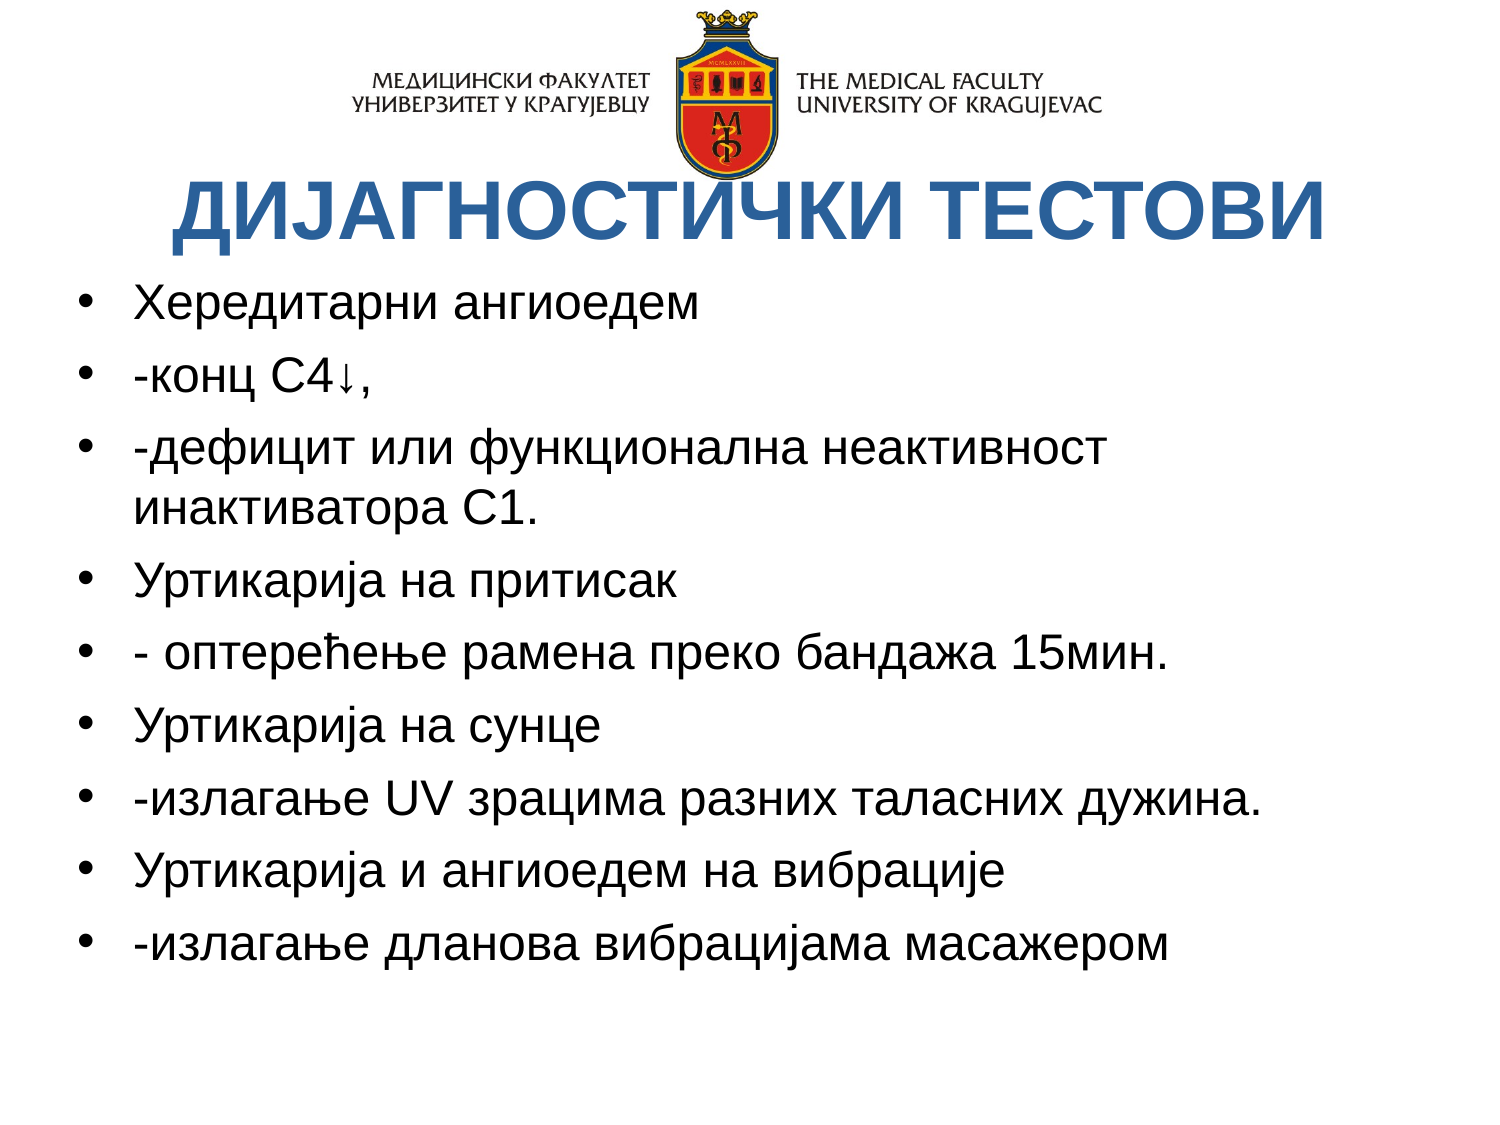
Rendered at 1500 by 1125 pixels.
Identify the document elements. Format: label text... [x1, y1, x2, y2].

text_box Хередитарни ангиоедем -конц C4↓, -дефицит или функционална неактивност инактиватора C1. Уртикарија на притисак - оптерећење рамена преко бандажа 15мин. Уртикарија на сунце -излагање UV зрацима разних таласних дужина. Уртикарија и ангиоедем на вибрације -излагање дланова вибрацијама масажером [62, 262, 1425, 1000]
text_box ДИЈАГНОСТИЧКИ ТЕСТОВИ [74, 162, 1425, 250]
picture [328, 0, 1125, 162]
